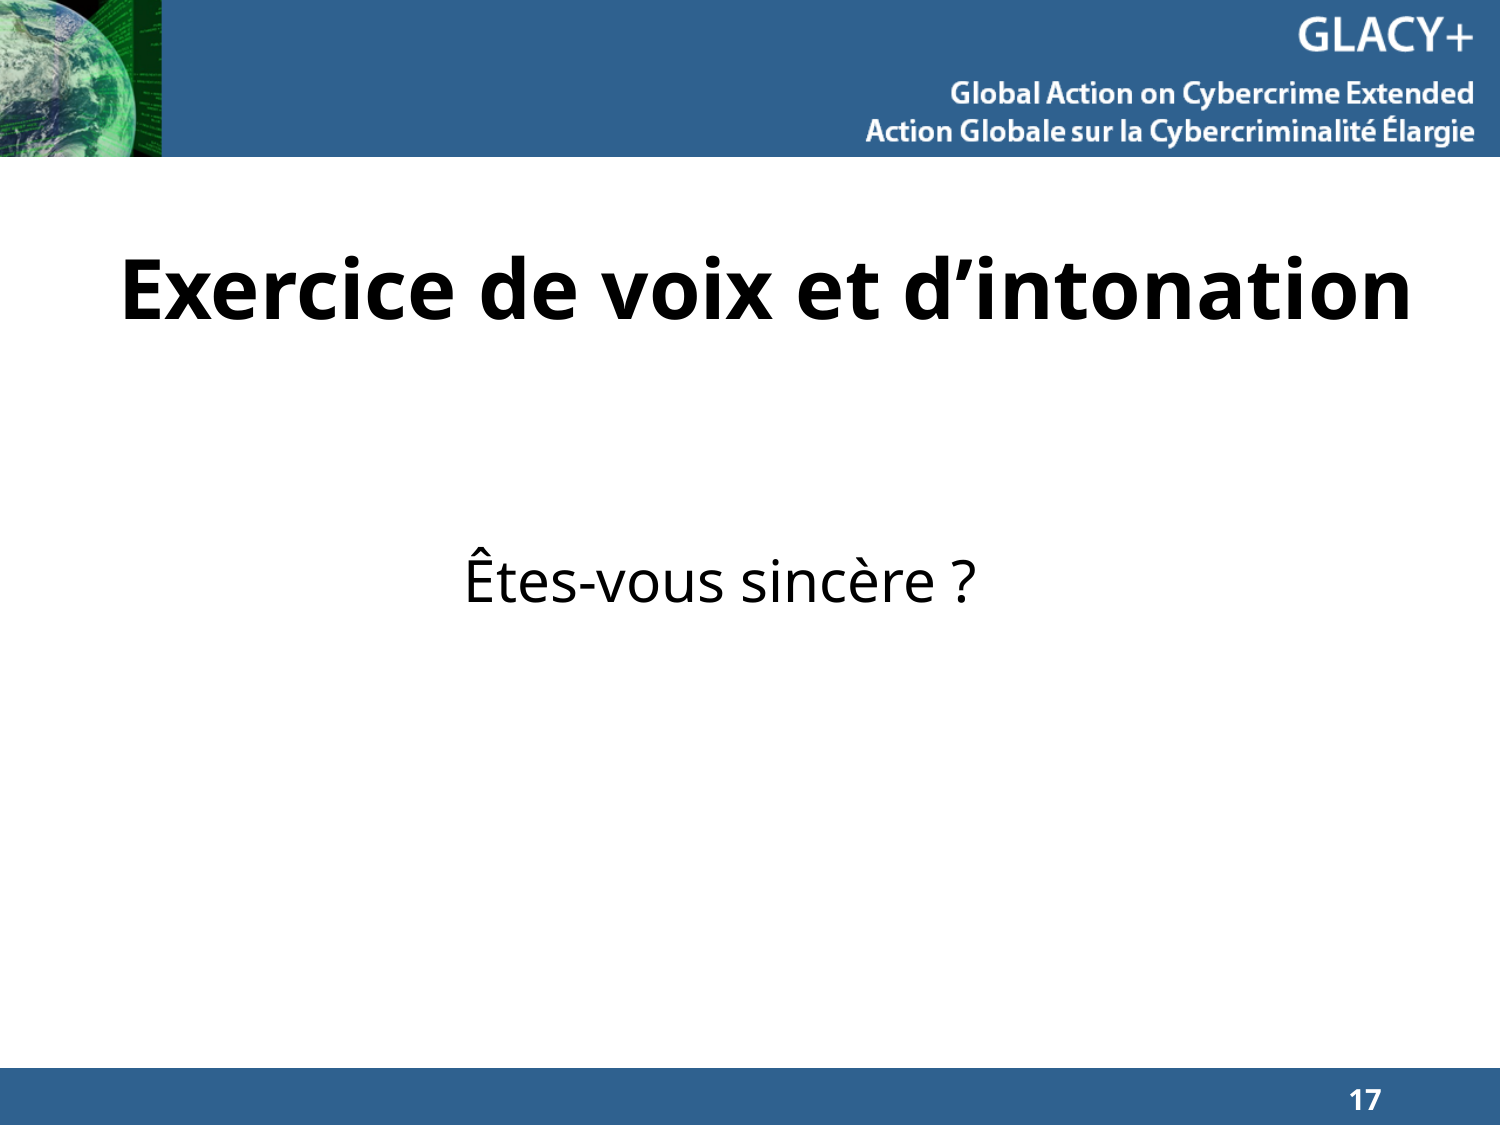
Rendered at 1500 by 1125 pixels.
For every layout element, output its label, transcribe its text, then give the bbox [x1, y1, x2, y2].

slide_number 17 [1059, 1071, 1397, 1125]
picture [0, 0, 1500, 157]
title Exercice de voix et d’intonation [103, 197, 1479, 388]
list Êtes-vous sincère ? [53, 382, 1404, 1125]
